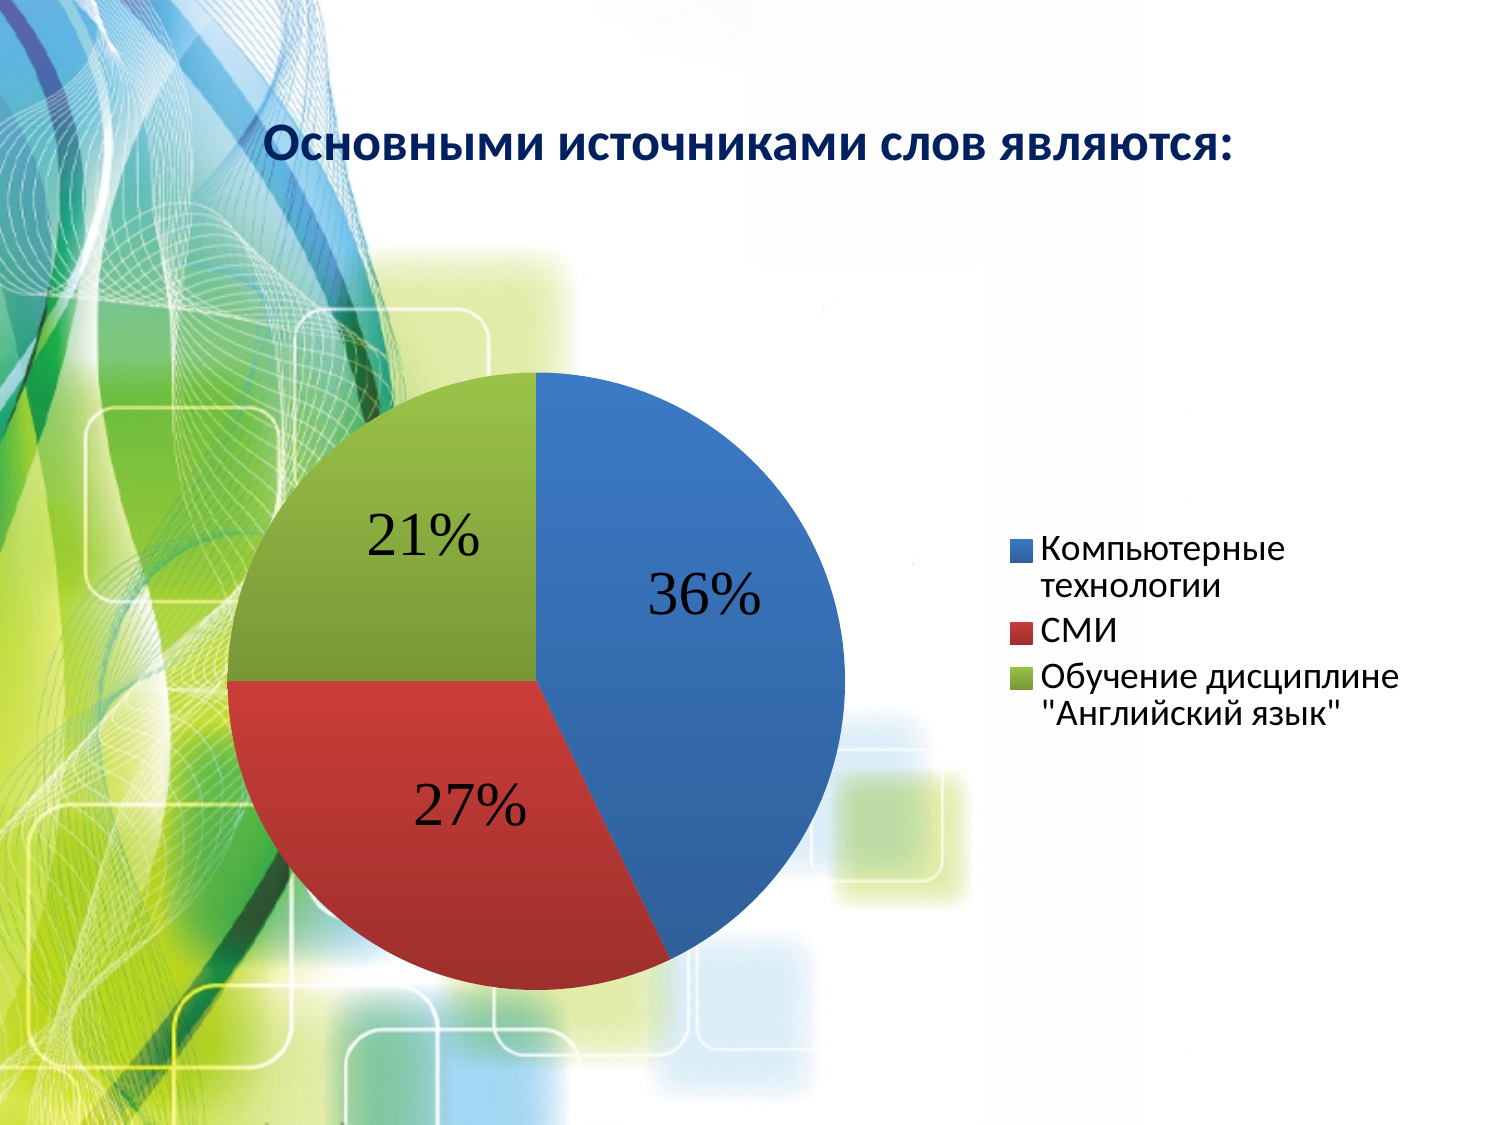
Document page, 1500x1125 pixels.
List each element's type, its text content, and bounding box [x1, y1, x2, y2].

chart [74, 262, 1426, 1006]
title Основными источниками слов являются: [75, 45, 1425, 233]
